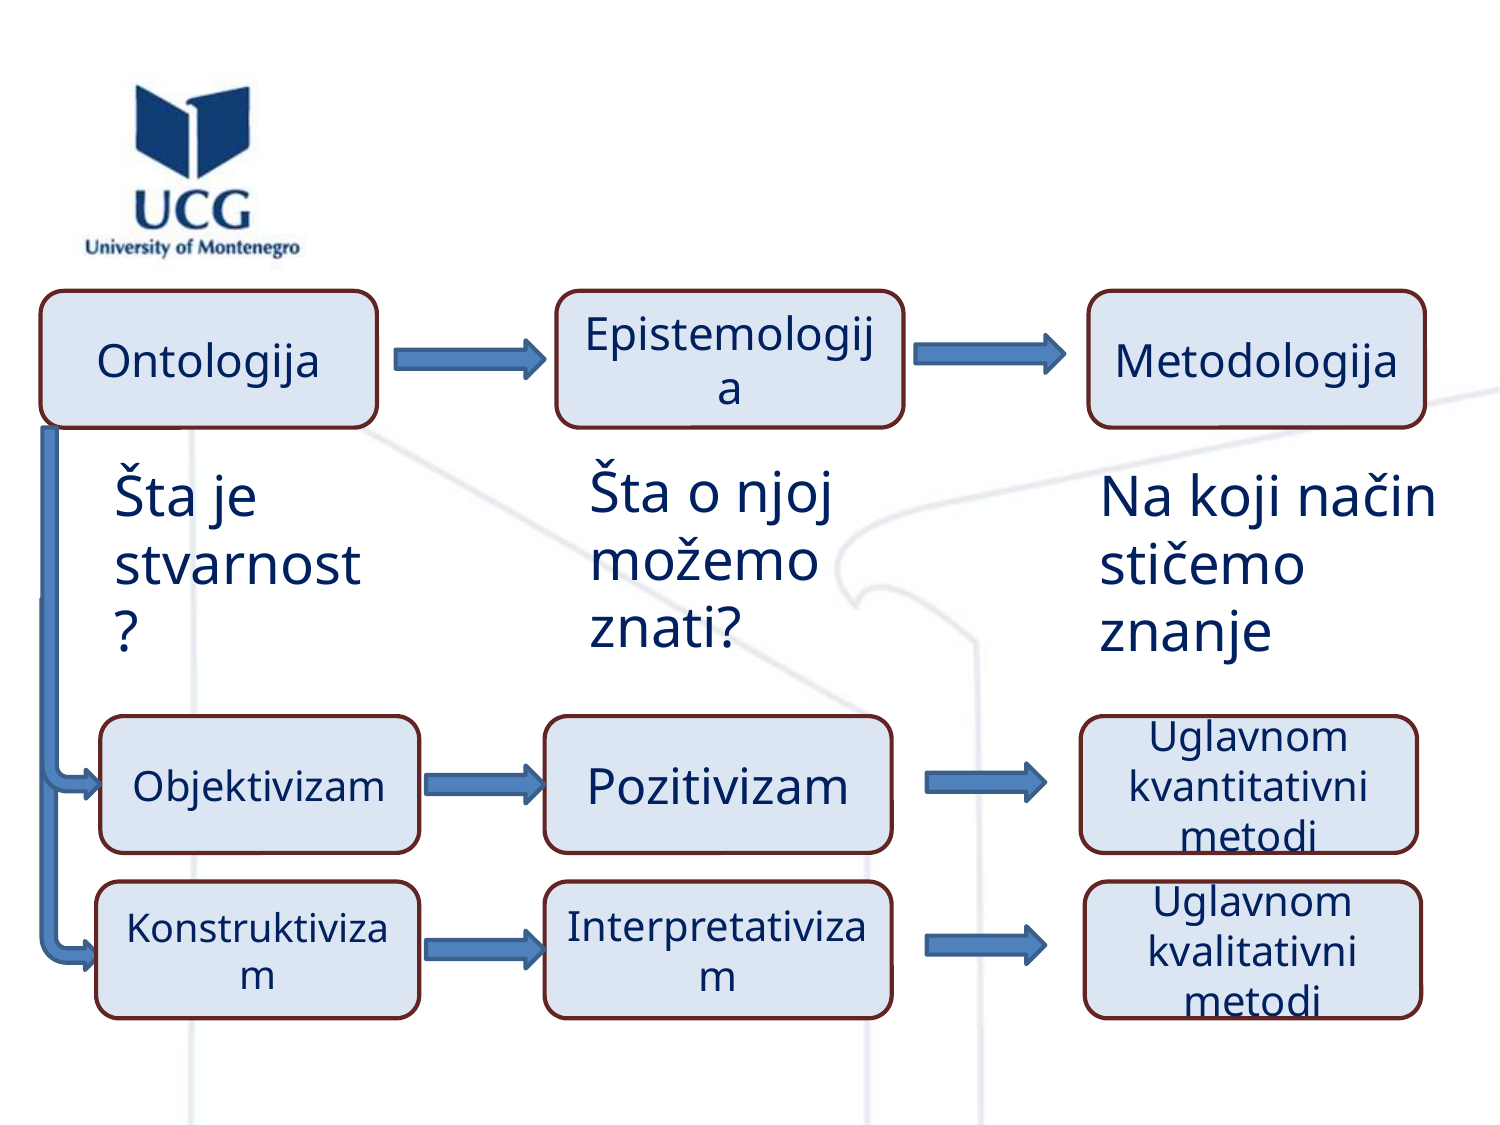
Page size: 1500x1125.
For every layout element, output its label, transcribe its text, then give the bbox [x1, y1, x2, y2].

text_box Šta o njoj možemo znati? [575, 449, 943, 667]
text_box [913, 332, 1067, 375]
text_box Objektivizam [98, 714, 422, 856]
text_box [39, 597, 94, 972]
text_box [924, 761, 1048, 804]
picture [0, 0, 1500, 1125]
text_box Uglavnom kvantitativni metodi [1078, 714, 1420, 856]
text_box Ontologija [38, 288, 380, 430]
text_box [423, 763, 547, 806]
text_box [40, 425, 103, 801]
text_box Konstruktivizam [94, 879, 422, 1021]
text_box Na koji način stičemo znanje [1084, 452, 1475, 671]
text_box Pozitivizam [542, 714, 894, 856]
text_box [924, 924, 1048, 967]
text_box Šta je stvarnost? [100, 452, 377, 671]
text_box Metodologija [1086, 288, 1428, 430]
text_box [393, 338, 547, 381]
text_box [423, 928, 547, 971]
text_box Epistemologija [554, 288, 906, 430]
text_box Uglavnom kvalitativni metodi [1082, 879, 1424, 1021]
text_box Interpretativizam [542, 879, 894, 1021]
